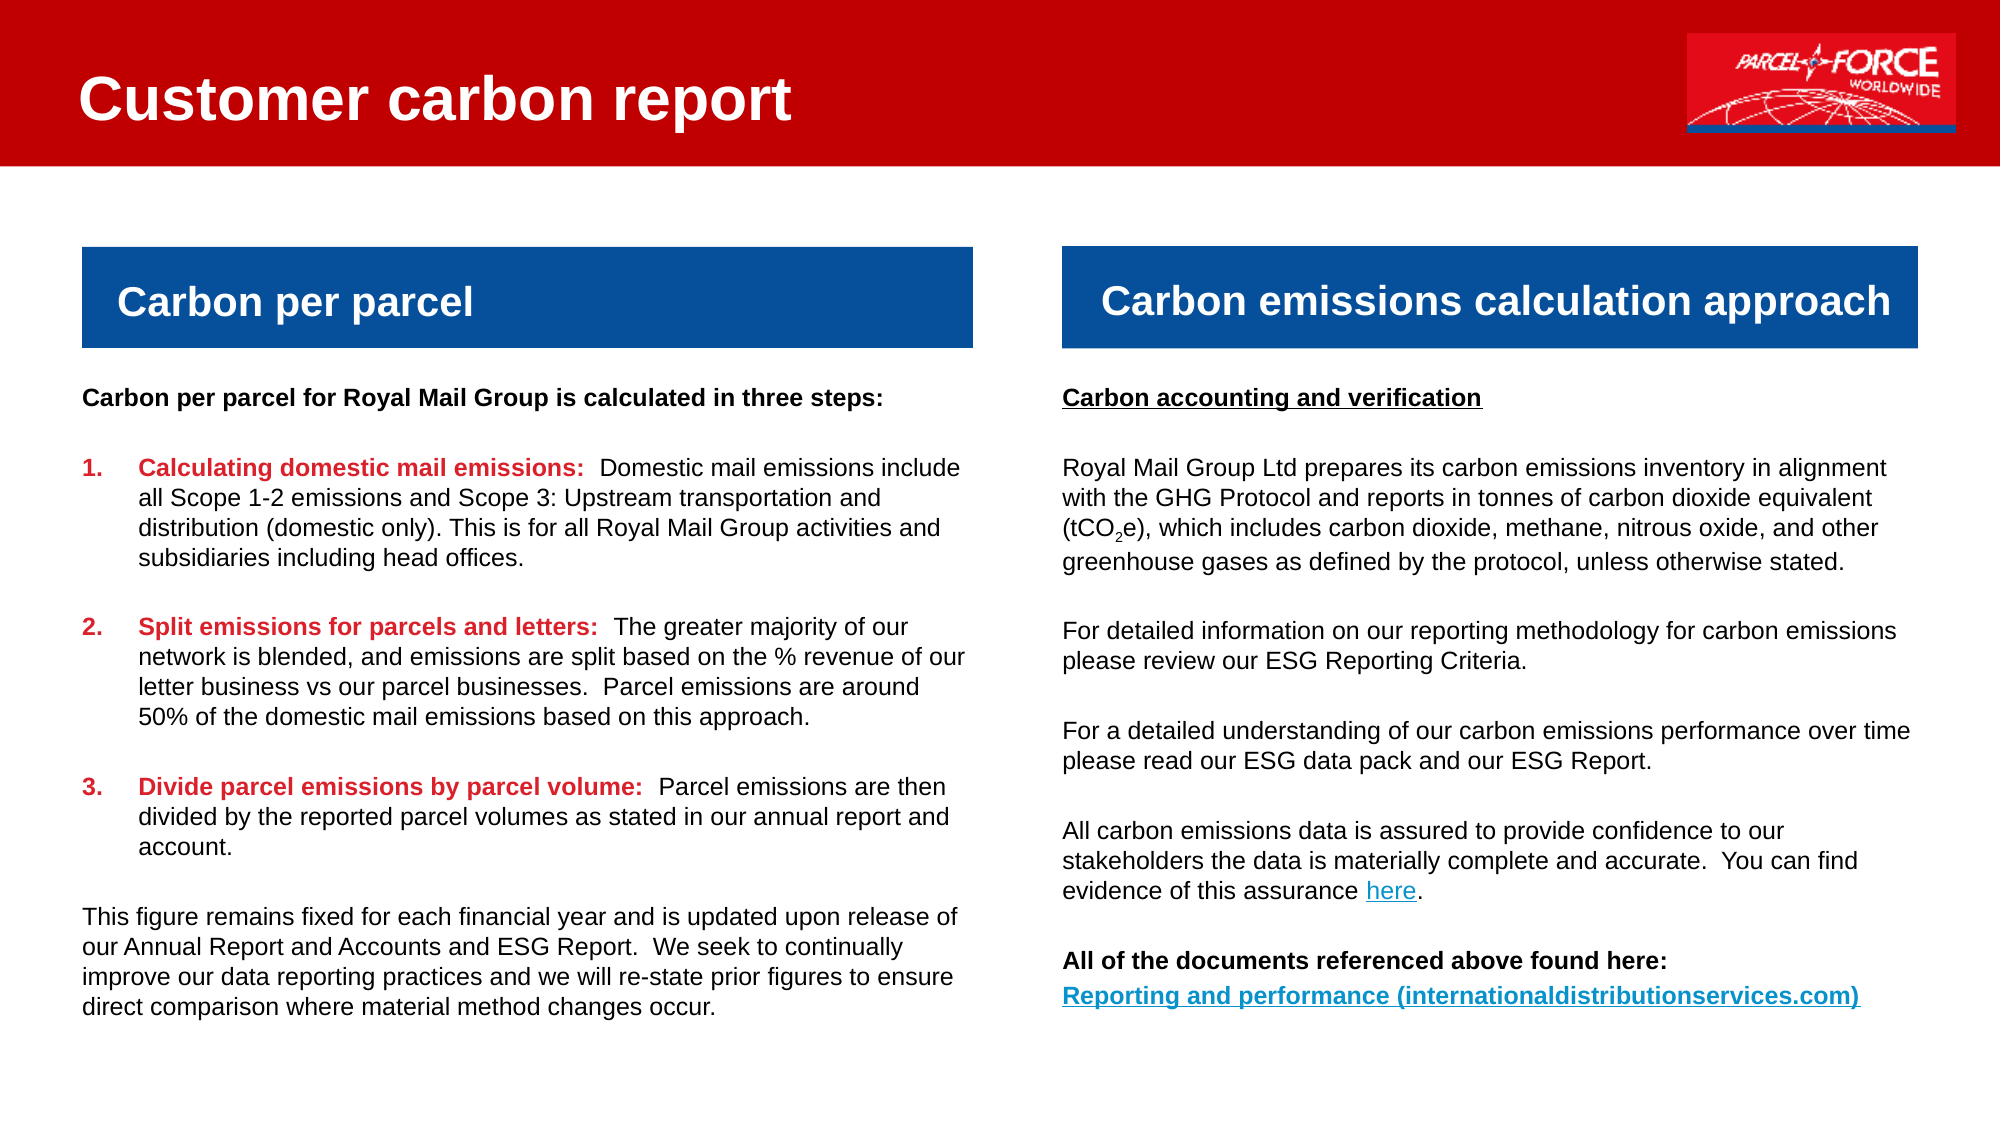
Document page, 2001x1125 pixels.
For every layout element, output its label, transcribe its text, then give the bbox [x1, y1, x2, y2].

text_box Carbon emissions calculation approach [1086, 258, 1918, 349]
text_box Carbon accounting and verification Royal Mail Group Ltd prepares its carbon emissions inventory in alignment with the GHG Protocol and reports in tonnes of carbon dioxide equivalent (tCO2e), which includes carbon dioxide, methane, nitrous oxide, and other greenhouse gases as defined by the protocol, unless otherwise stated. For detailed information on our reporting methodology for carbon emissions please review our ESG Reporting Criteria. For a detailed understanding of our carbon emissions performance over time please read our ESG data pack and our ESG Report. All carbon emissions data is assured to provide confidence to our stakeholders the data is materially complete and accurate. You can find evidence of this assurance here. All of the documents referenced above found here: Reporting and performance (internationaldistributionservices.com) [1062, 381, 1919, 1043]
list Carbon per parcel for Royal Mail Group is calculated in three steps: Calculating domestic mail emissions: Domestic mail emissions include all Scope 1-2 emissions and Scope 3: Upstream transportation and distribution (domestic only). This is for all Royal Mail Group activities and subsidiaries including head offices. Split emissions for parcels and letters: The greater majority of our network is blended, and emissions are split based on the % revenue of our letter business vs our parcel businesses. Parcel emissions are around 50% of the domestic mail emissions based on this approach. Divide parcel emissions by parcel volume: Parcel emissions are then divided by the reported parcel volumes as stated in our annual report and account. This figure remains fixed for each financial year and is updated upon release of our Annual Report and Accounts and ESG Report. We seek to continually improve our data reporting practices and we will re-state prior figures to ensure direct comparison where material method changes occur. [82, 381, 973, 1109]
text_box [0, 0, 2000, 169]
picture [1687, 33, 1956, 134]
text_box Carbon per parcel [102, 259, 536, 350]
text_box [80, 245, 975, 350]
text_box [1060, 244, 1920, 351]
text_box Customer carbon report [63, 65, 814, 134]
